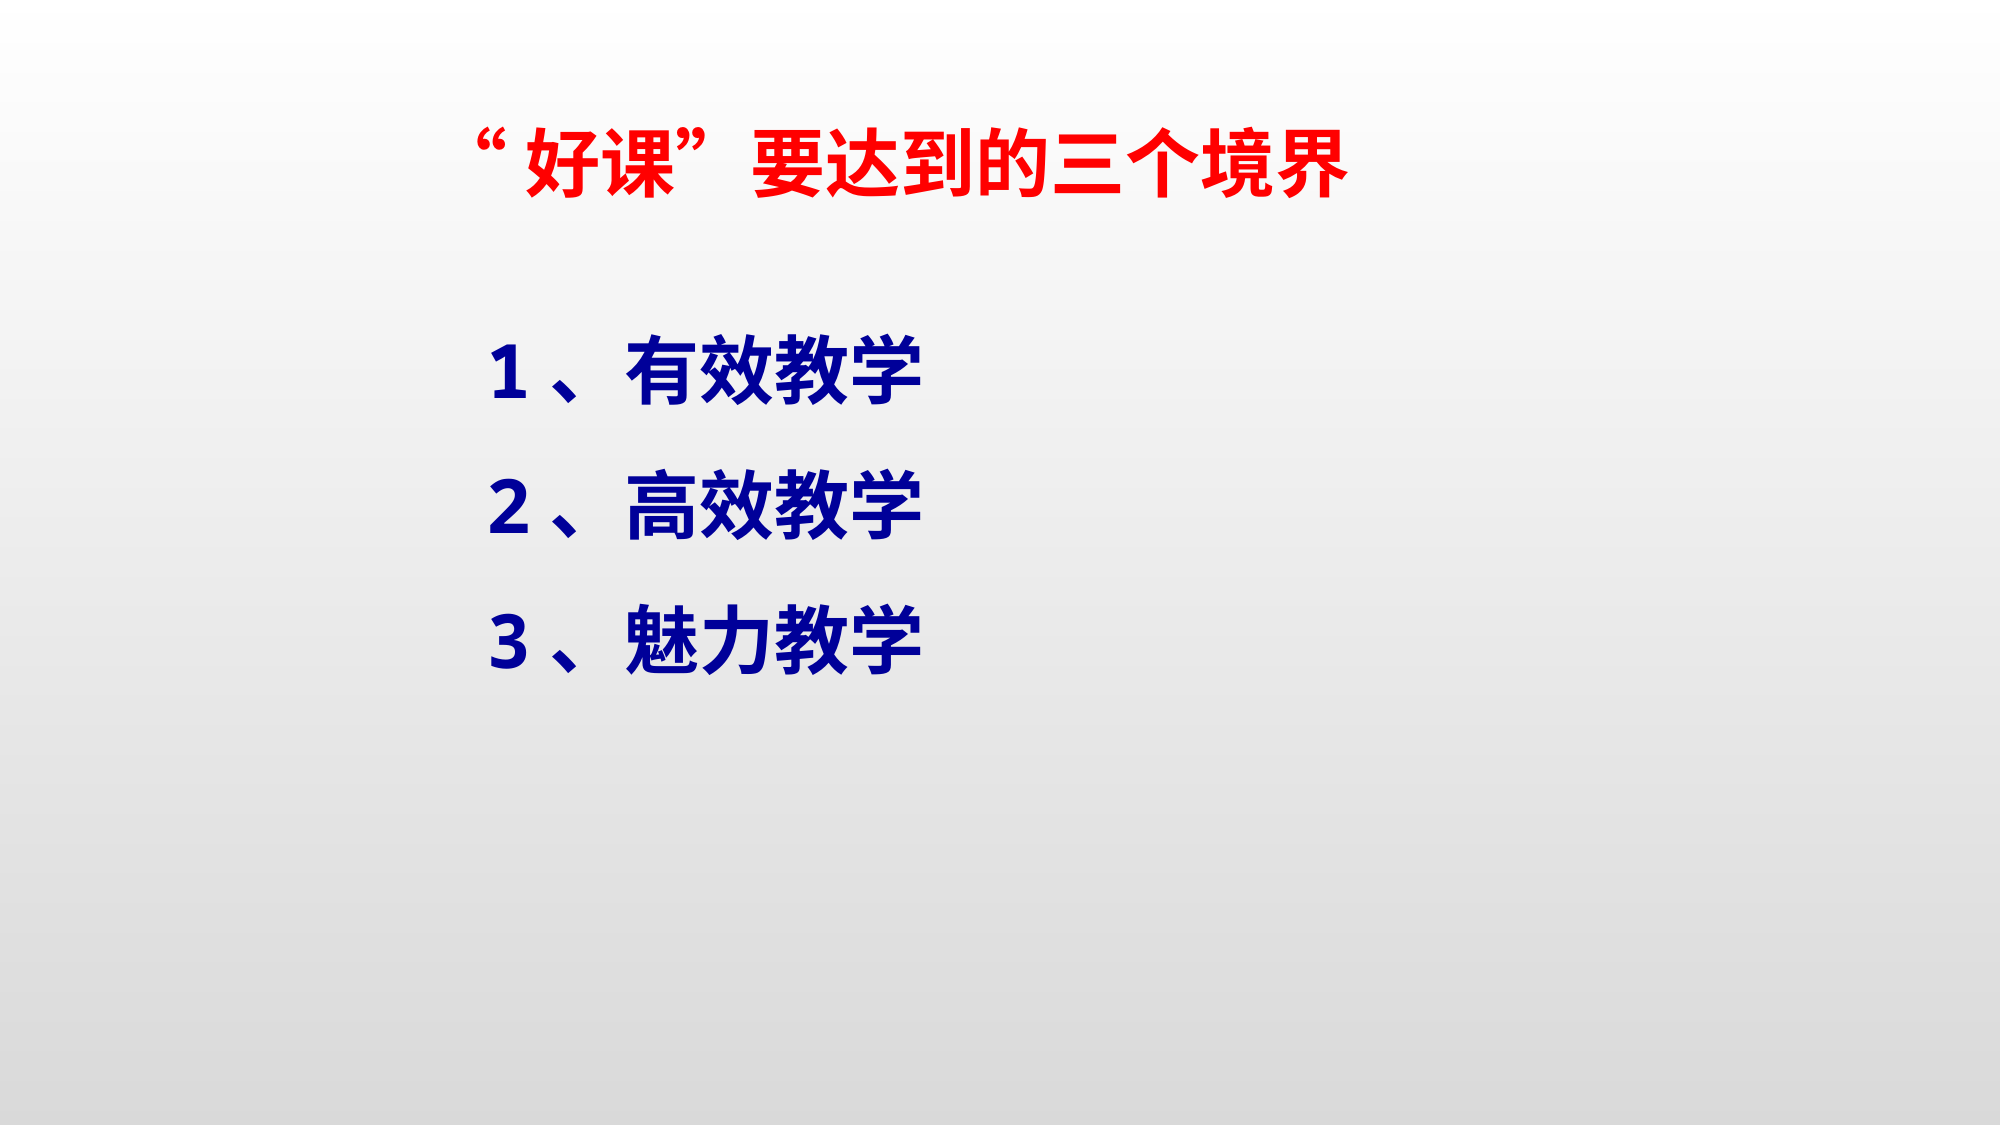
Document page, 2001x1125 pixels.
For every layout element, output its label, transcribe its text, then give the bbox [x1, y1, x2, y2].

text_box 1、有效教学 2、高效教学 3、魅力教学 [471, 271, 1624, 692]
text_box “好课”要达到的三个境界 [417, 108, 1366, 214]
